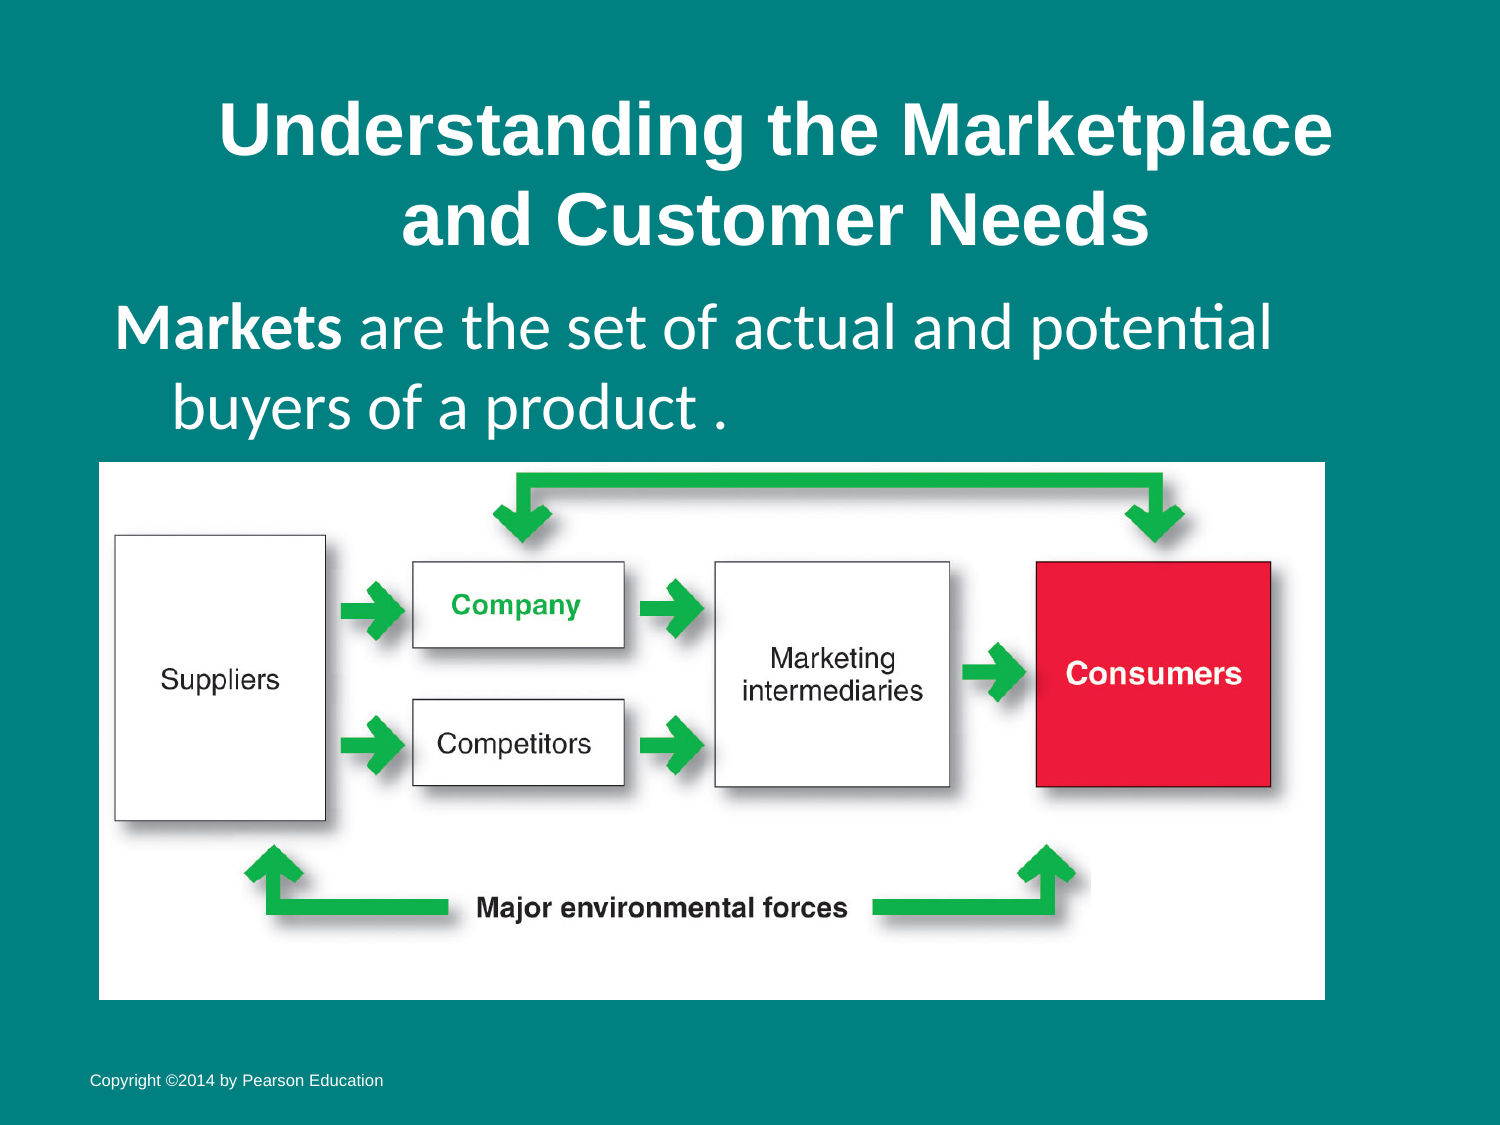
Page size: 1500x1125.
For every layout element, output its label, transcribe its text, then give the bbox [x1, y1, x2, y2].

picture [99, 462, 1326, 1000]
title Understanding the Marketplace and Customer Needs [137, 49, 1417, 291]
list Markets are the set of actual and potential buyers of a product . h [99, 274, 1294, 461]
text_box Copyright ©2014 by Pearson Education [74, 1062, 825, 1098]
